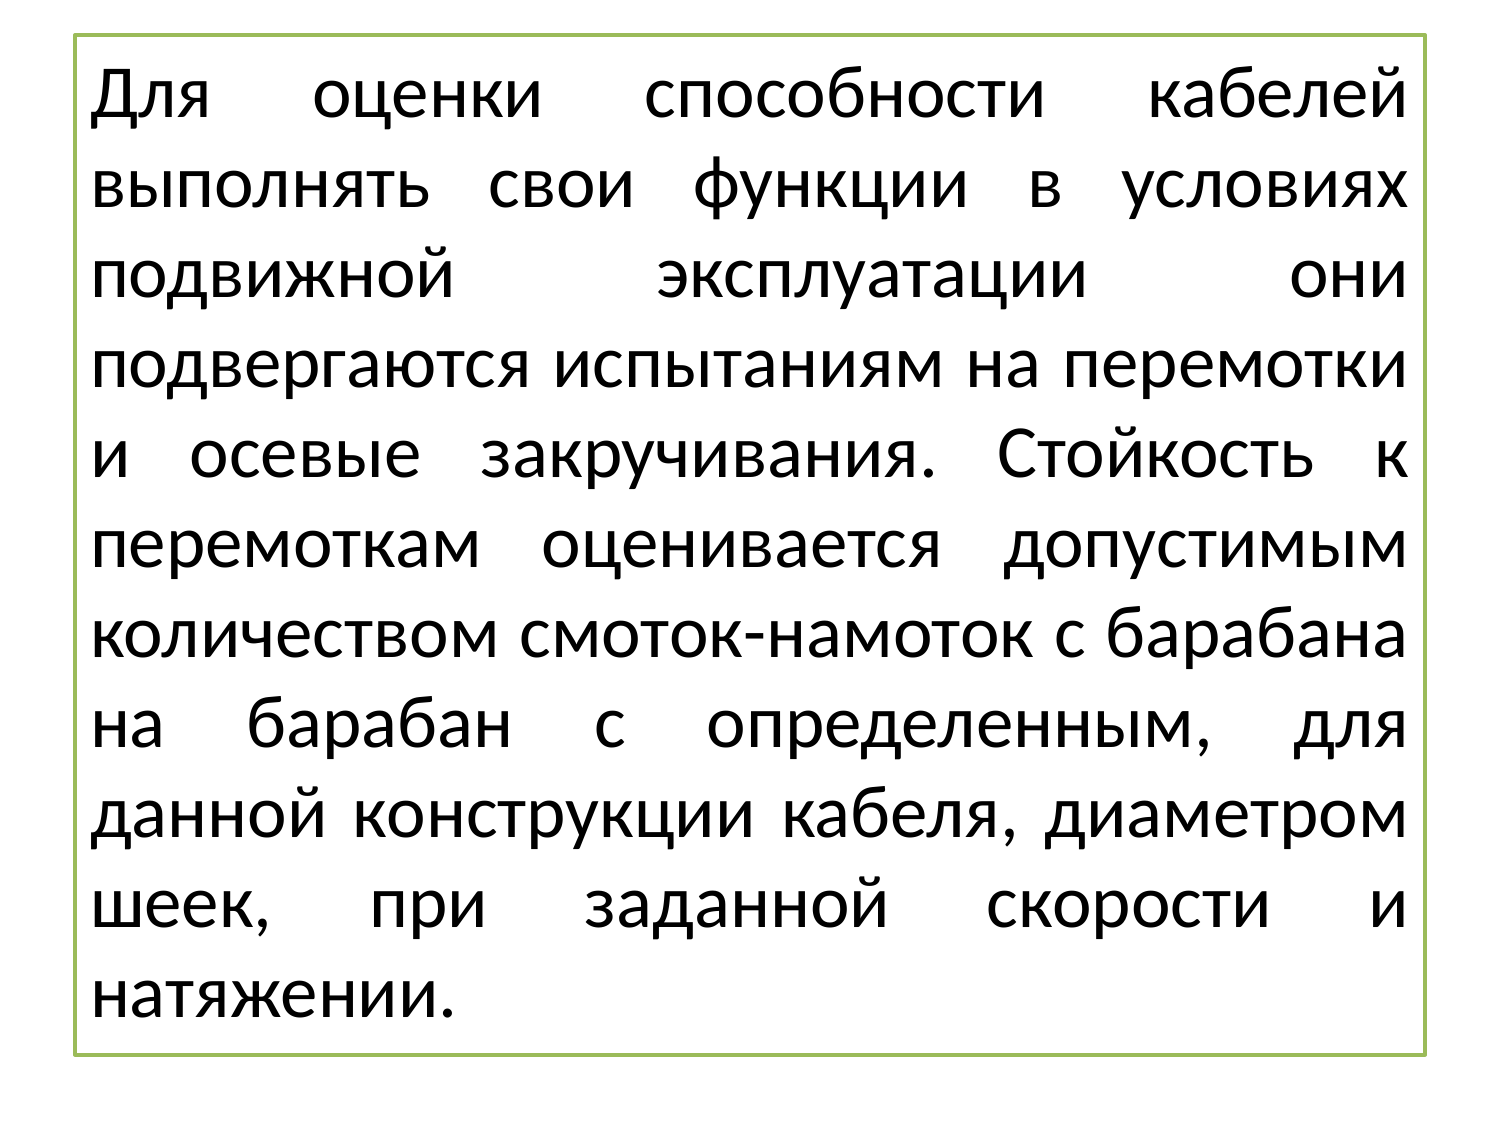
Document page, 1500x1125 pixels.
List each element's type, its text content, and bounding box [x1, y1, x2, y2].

list Для оценки способности кабелей выполнять свои функции в условиях подвижной эксплуатации они подвергаются испытаниям на перемотки и осевые закручивания. Стойкость к перемоткам оценивается допустимым количеством смоток-намоток с барабана на барабан с определенным, для данной конструкции кабеля, диаметром шеек, при заданной скорости и натяжении. [73, 33, 1427, 1057]
